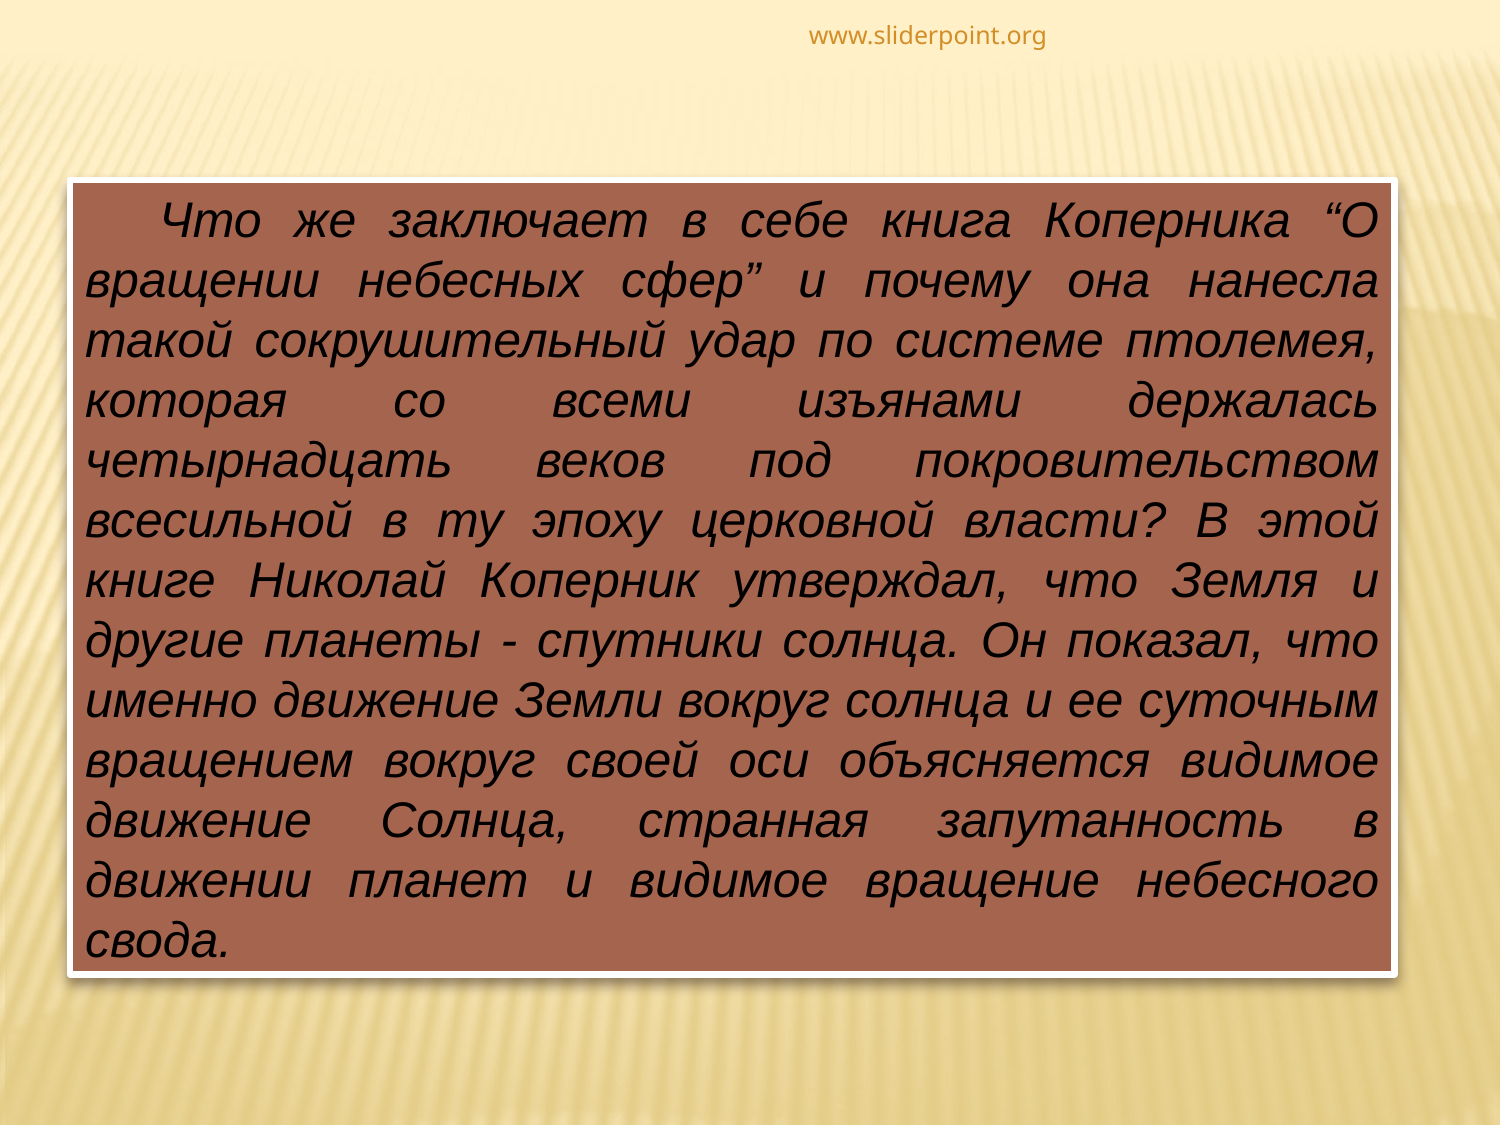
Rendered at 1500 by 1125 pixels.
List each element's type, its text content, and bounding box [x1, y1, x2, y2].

footer www.sliderpoint.org [512, 12, 1063, 60]
text_box Что же заключает в себе книга Коперника “О вращении небесных сфер” и почему она нанесла такой сокрушительный удар по системе птолемея, которая со всеми изъянами держалась четырнадцать веков под покровительством всесильной в ту эпоху церковной власти? В этой книге Николай Коперник утверждал, что Земля и другие планеты - спутники солнца. Он показал, что именно движение Земли вокруг солнца и ее суточным вращением вокруг своей оси объясняется видимое движение Солнца, странная запутанность в движении планет и видимое вращение небесного свода. [67, 177, 1398, 978]
